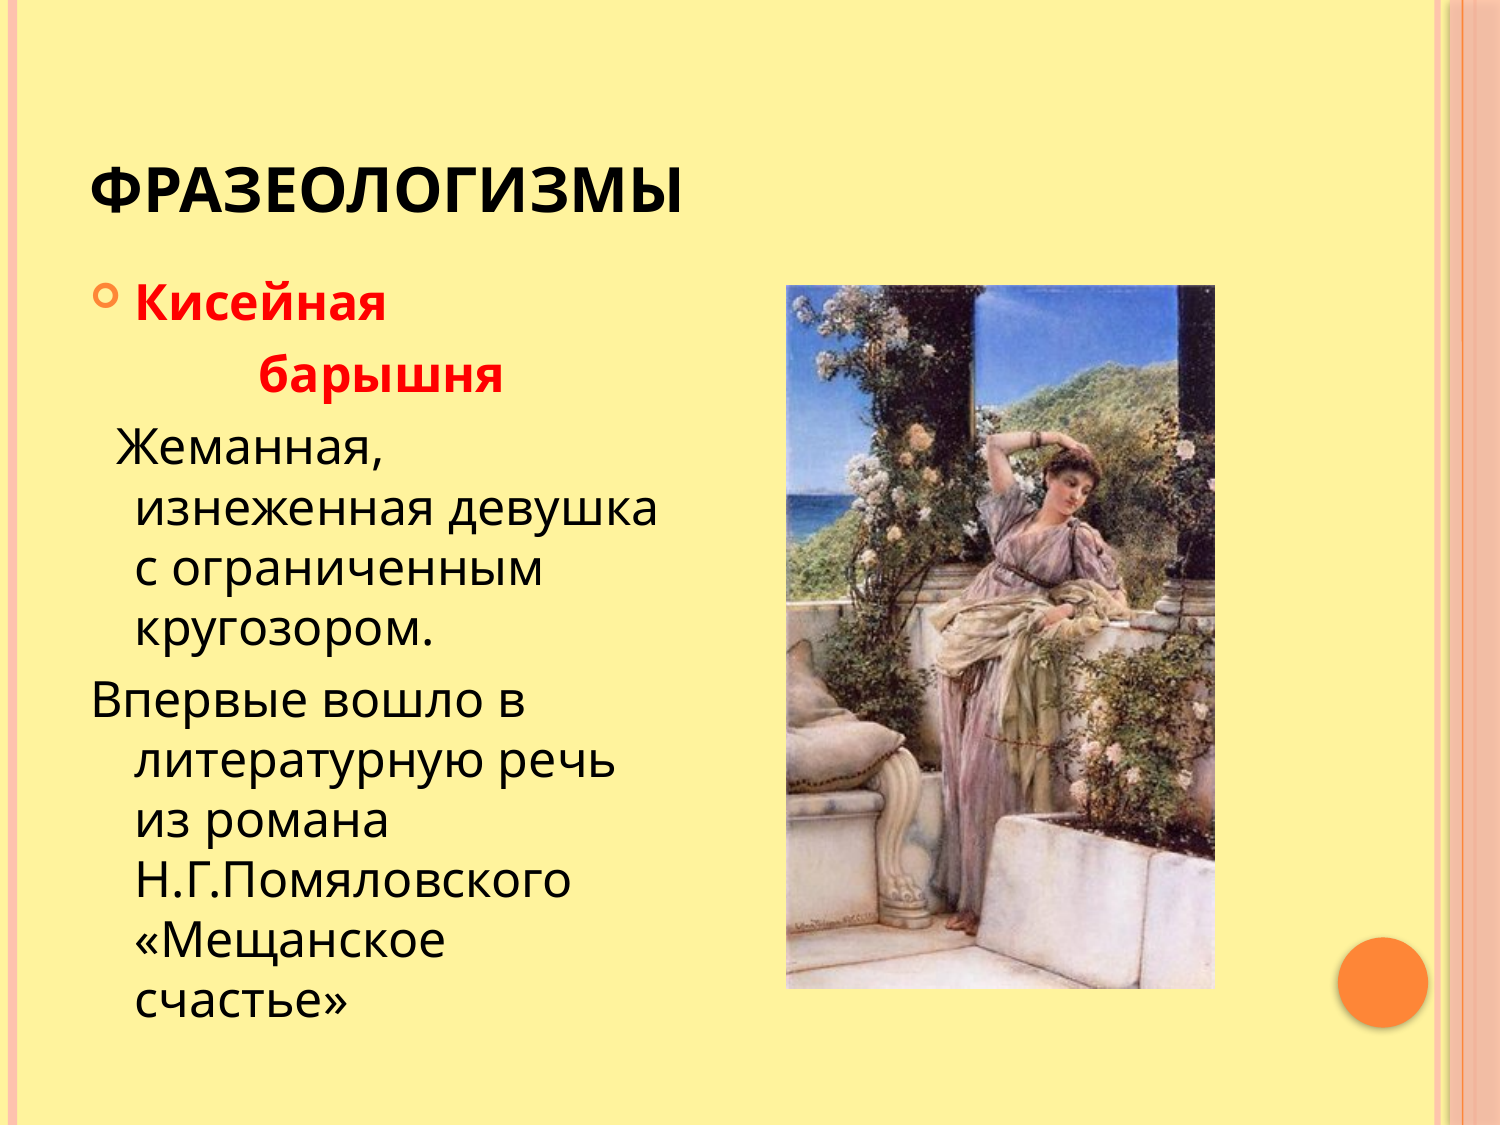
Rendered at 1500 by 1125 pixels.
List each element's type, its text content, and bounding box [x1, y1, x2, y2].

title Фразеологизмы [75, 45, 1300, 233]
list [785, 285, 1216, 990]
list Кисейная барышня Жеманная, изнеженная девушка с ограниченным кругозором. Впервые вошло в литературную речь из романа Н.Г.Помяловского «Мещанское счастье» [74, 262, 676, 1013]
